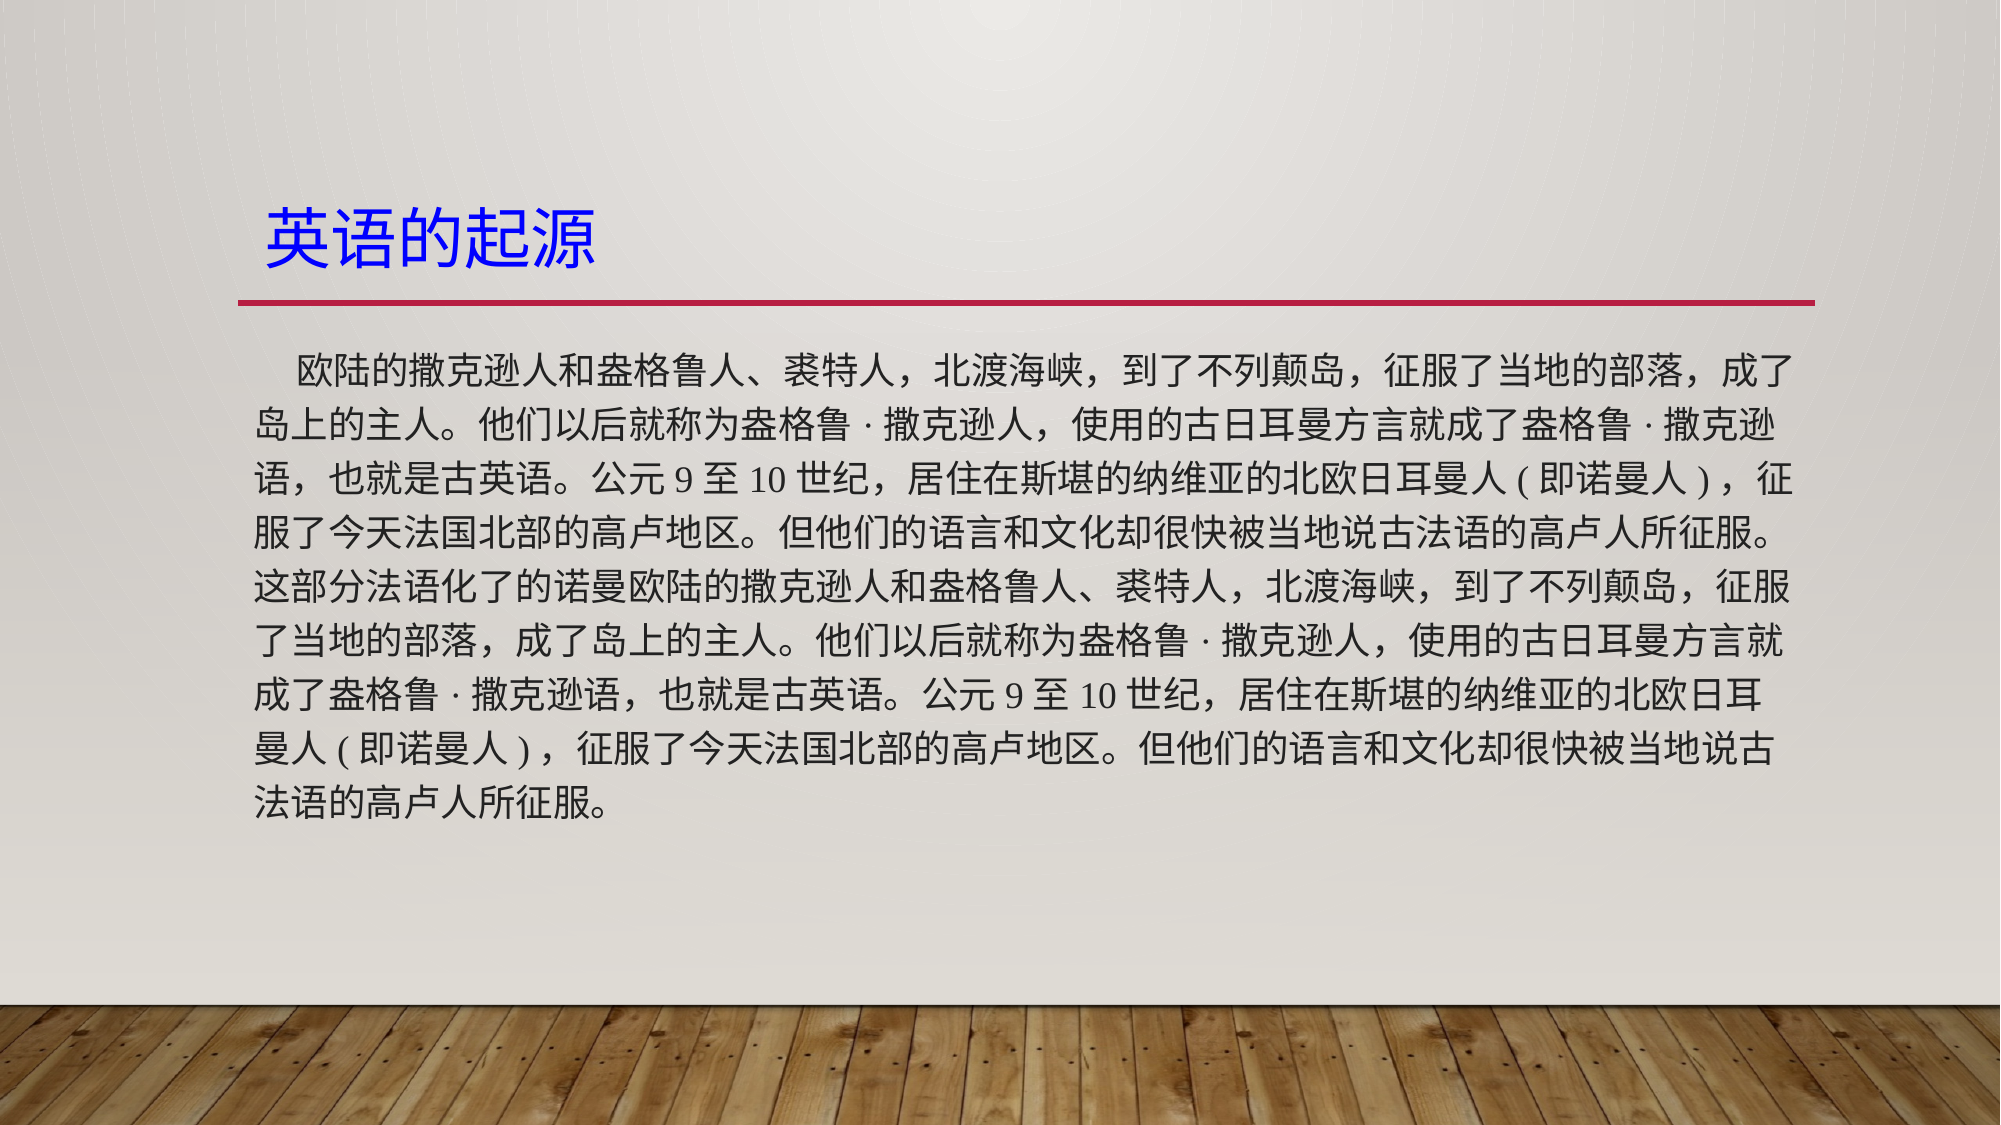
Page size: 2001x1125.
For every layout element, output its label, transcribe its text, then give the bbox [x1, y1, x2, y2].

title 英语的起源 [249, 198, 1825, 371]
list 欧陆的撒克逊人和盎格鲁人、裘特人，北渡海峡，到了不列颠岛，征服了当地的部落，成了岛上的主人。他们以后就称为盎格鲁·撒克逊人，使用的古日耳曼方言就成了盎格鲁·撒克逊语，也就是古英语。公元9至10世纪，居住在斯堪的纳维亚的北欧日耳曼人(即诺曼人)，征服了今天法国北部的高卢地区。但他们的语言和文化却很快被当地说古法语的高卢人所征服。这部分法语化了的诺曼欧陆的撒克逊人和盎格鲁人、裘特人，北渡海峡，到了不列颠岛，征服了当地的部落，成了岛上的主人。他们以后就称为盎格鲁·撒克逊人，使用的古日耳曼方言就成了盎格鲁·撒克逊语，也就是古英语。公元9至10世纪，居住在斯堪的纳维亚的北欧日耳曼人(即诺曼人)，征服了今天法国北部的高卢地区。但他们的语言和文化却很快被当地说古法语的高卢人所征服。 [238, 330, 1814, 897]
picture [0, 1005, 2000, 1125]
